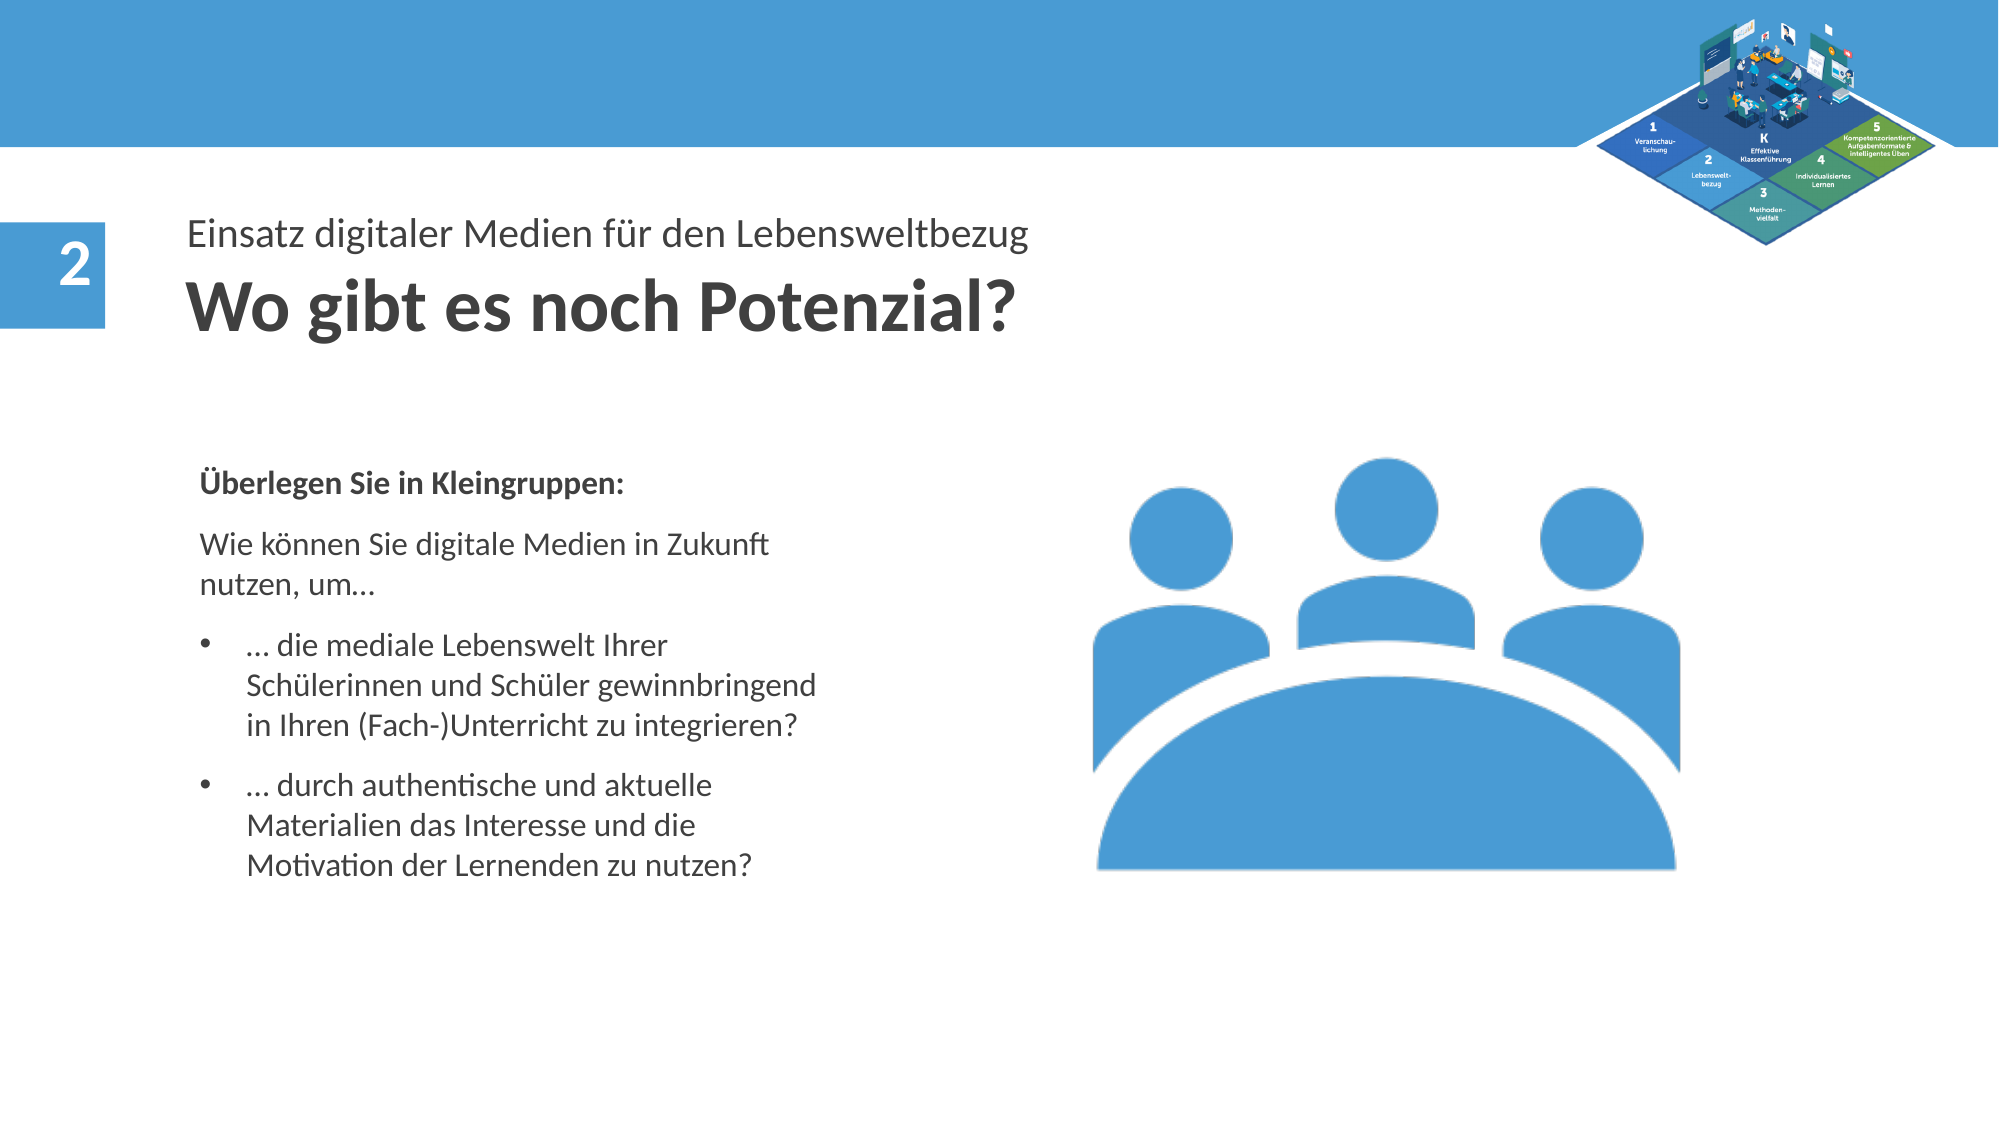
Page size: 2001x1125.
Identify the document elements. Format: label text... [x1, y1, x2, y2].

picture [1589, 12, 1942, 249]
list Einsatz digitaler Medien für den Lebensweltbezug [171, 180, 1615, 264]
list Wo gibt es noch Potenzial? [170, 272, 1901, 356]
list Überlegen Sie in Kleingruppen: Wie können Sie digitale Medien in Zukunft nutzen, um… … die mediale Lebenswelt Ihrer Schülerinnen und Schüler gewinnbringend in Ihren (Fach-)Unterricht zu integrieren? … durch authentische und aktuelle Materialien das Interesse und die Motivation der Lernenden zu nutzen? [184, 458, 847, 1038]
picture [1035, 313, 1739, 1016]
